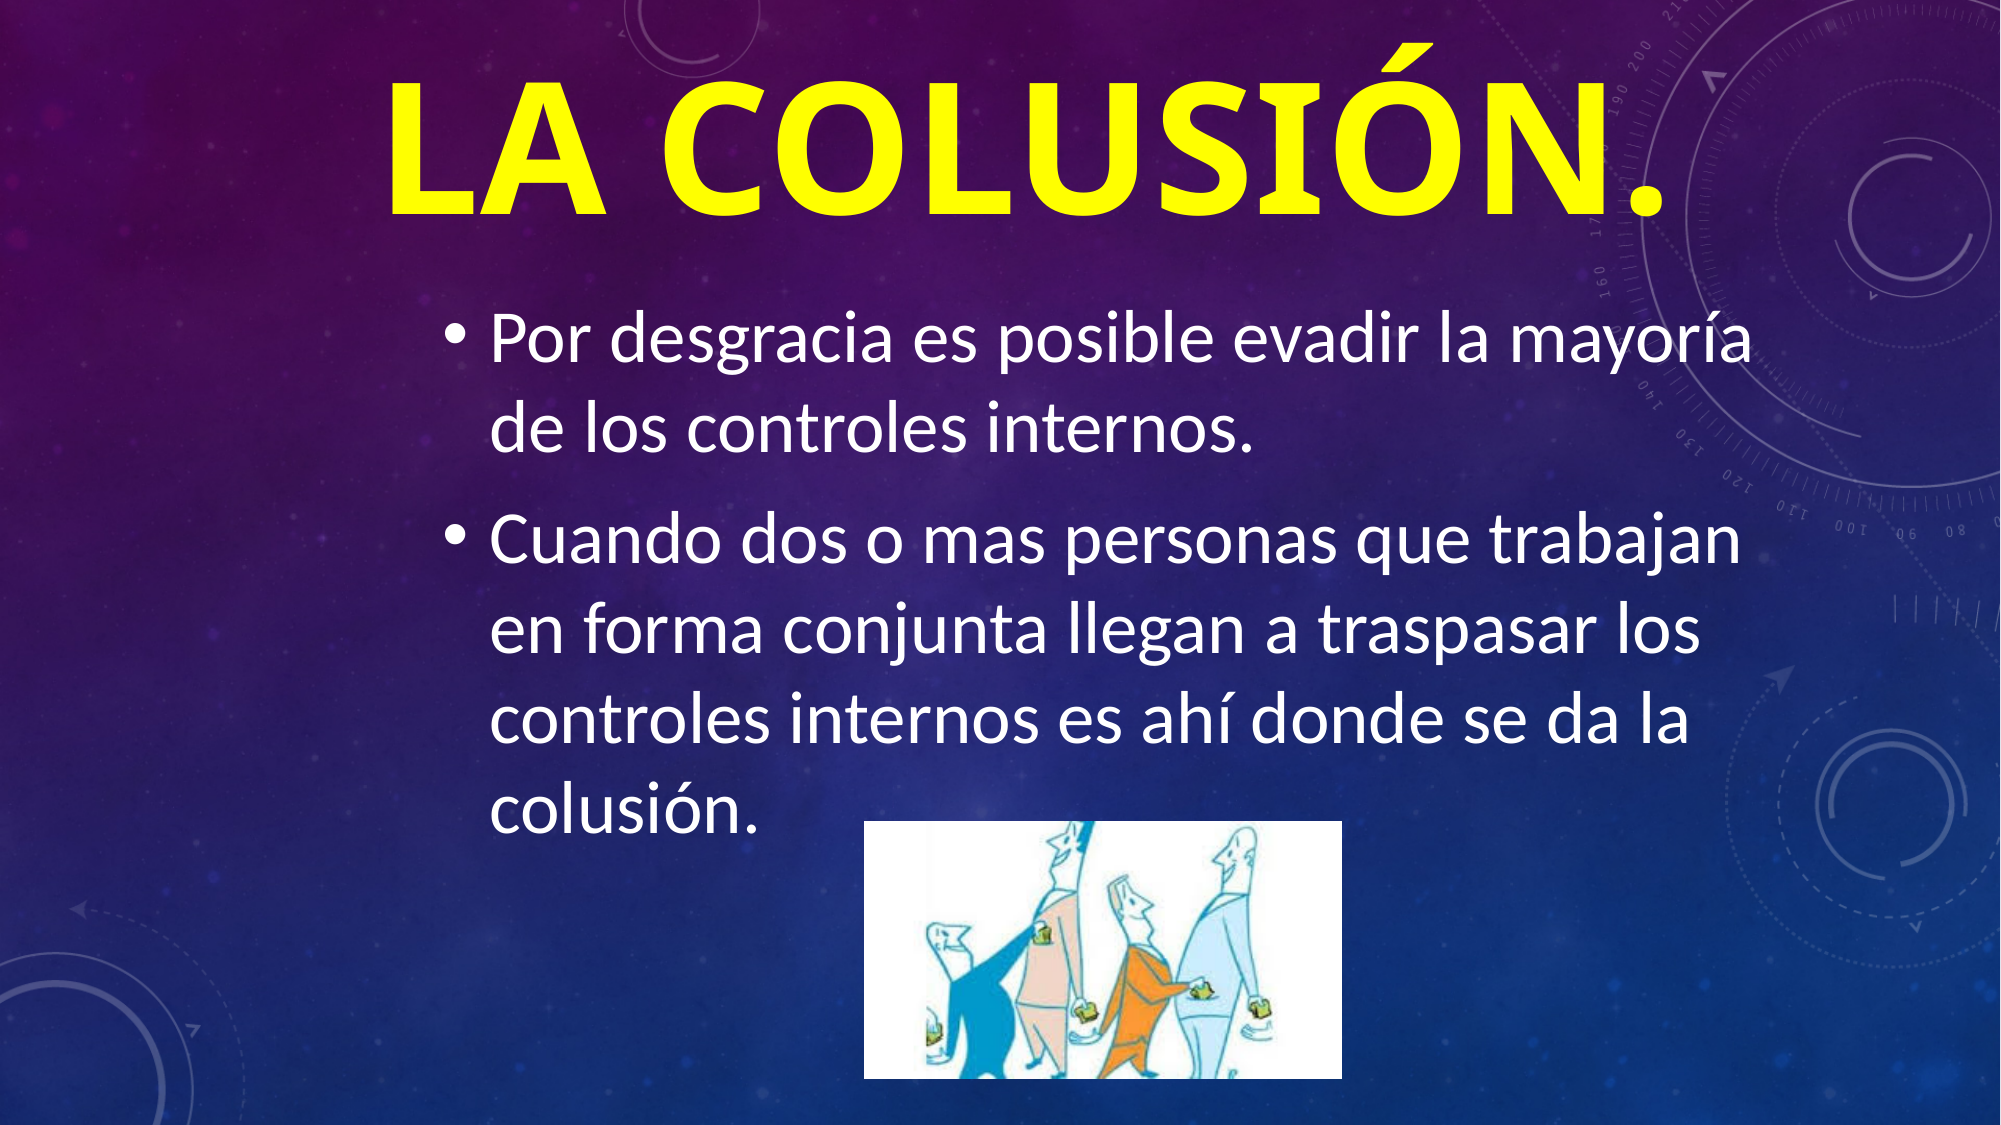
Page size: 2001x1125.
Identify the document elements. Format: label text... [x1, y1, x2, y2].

title La colusión. [349, 47, 1700, 235]
list Por desgracia es posible evadir la mayoría de los controles internos. Cuando dos o mas personas que trabajan en forma conjunta llegan a traspasar los controles internos es ahí donde se da la colusión. [427, 251, 1778, 995]
picture [0, 0, 2001, 1125]
